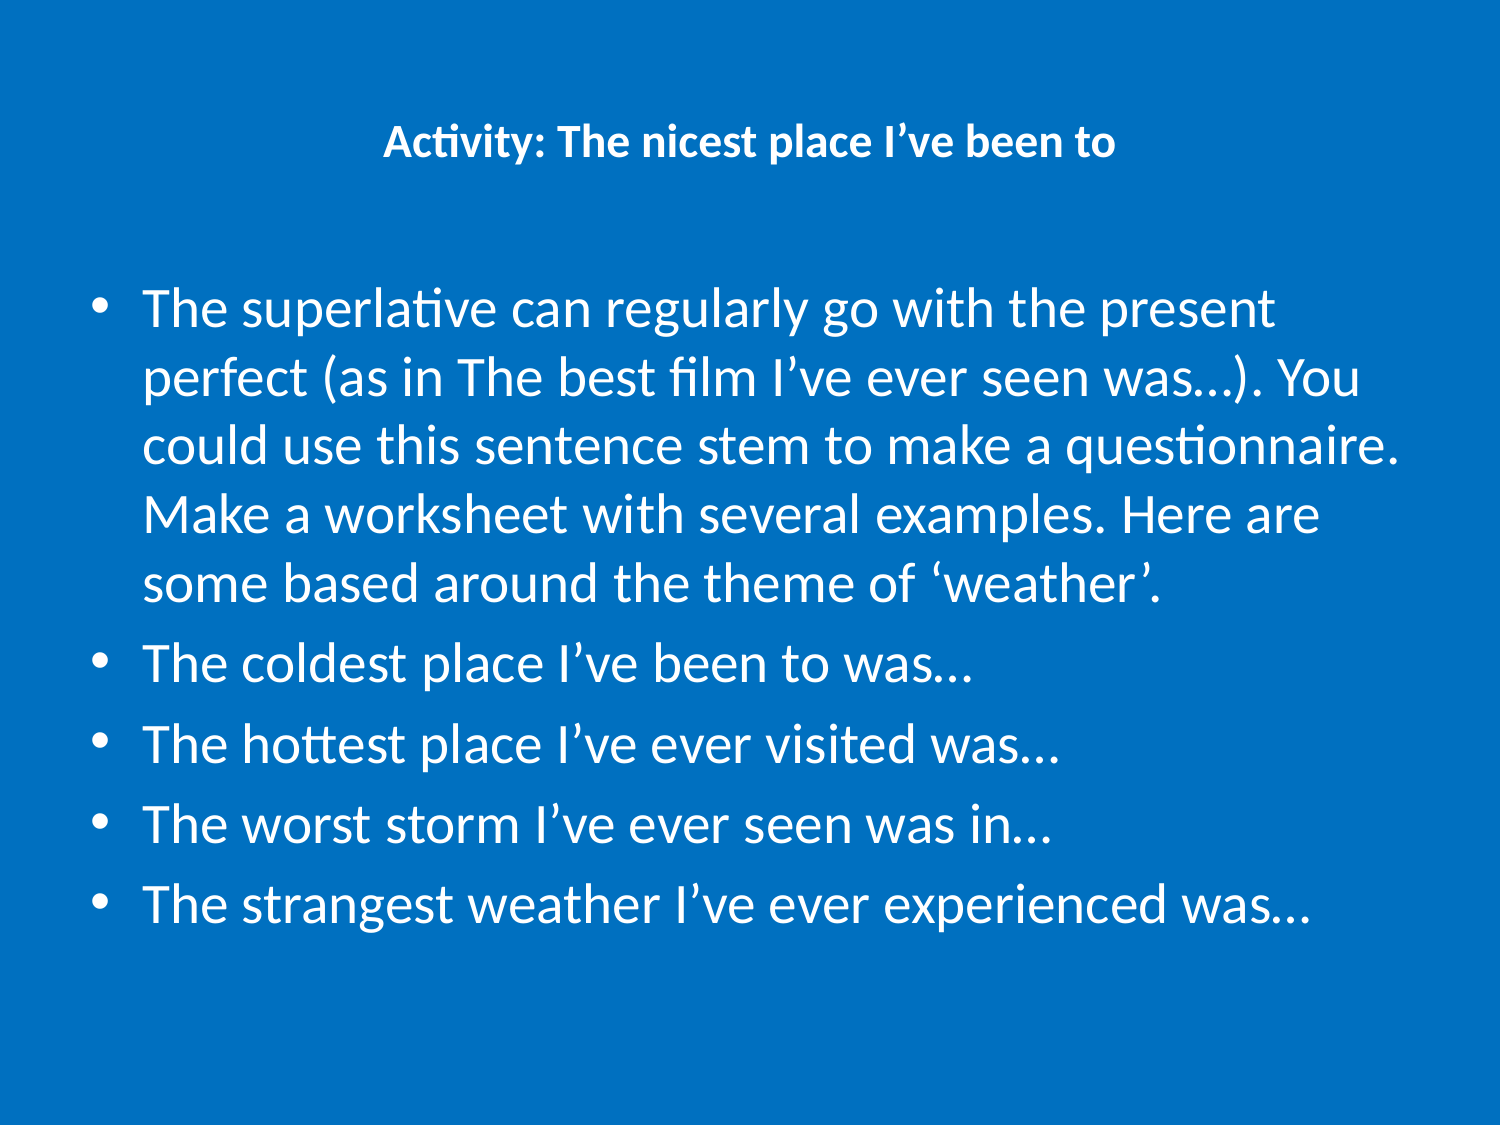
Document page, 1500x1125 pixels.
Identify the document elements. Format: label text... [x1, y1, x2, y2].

title Activity: The nicest place I’ve been to [75, 45, 1425, 233]
list The superlative can regularly go with the present perfect (as in The best film I’ve ever seen was…). You could use this sentence stem to make a questionnaire. Make a worksheet with several examples. Here are some based around the theme of ‘weather’. The coldest place I’ve been to was… The hottest place I’ve ever visited was… The worst storm I’ve ever seen was in… The strangest weather I’ve ever experienced was… [75, 262, 1425, 1005]
